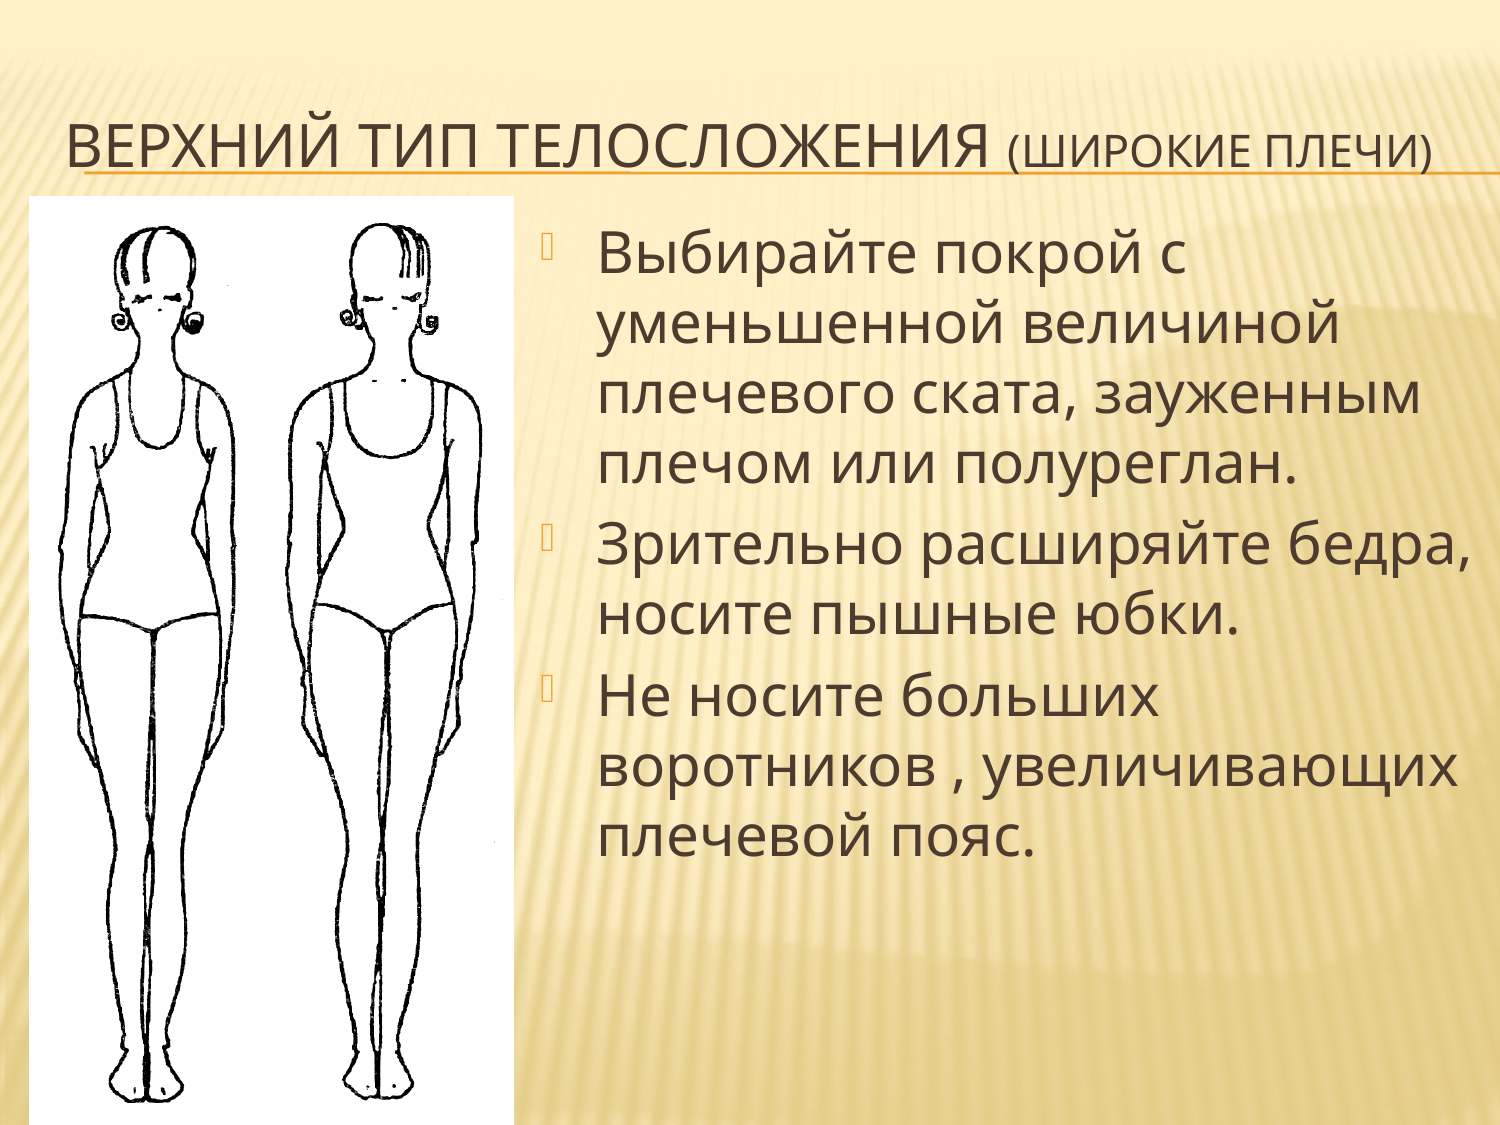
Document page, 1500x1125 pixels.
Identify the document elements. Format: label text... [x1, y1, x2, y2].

list Выбирайте покрой с уменьшенной величиной плечевого ската, зауженным плечом или полуреглан. Зрительно расширяйте бедра, носите пышные юбки. Не носите больших воротников , увеличивающих плечевой пояс. [525, 208, 1500, 1125]
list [29, 195, 253, 1125]
title Верхний тип телосложения (широкие плечи) [49, 75, 1475, 213]
picture [253, 195, 514, 1125]
